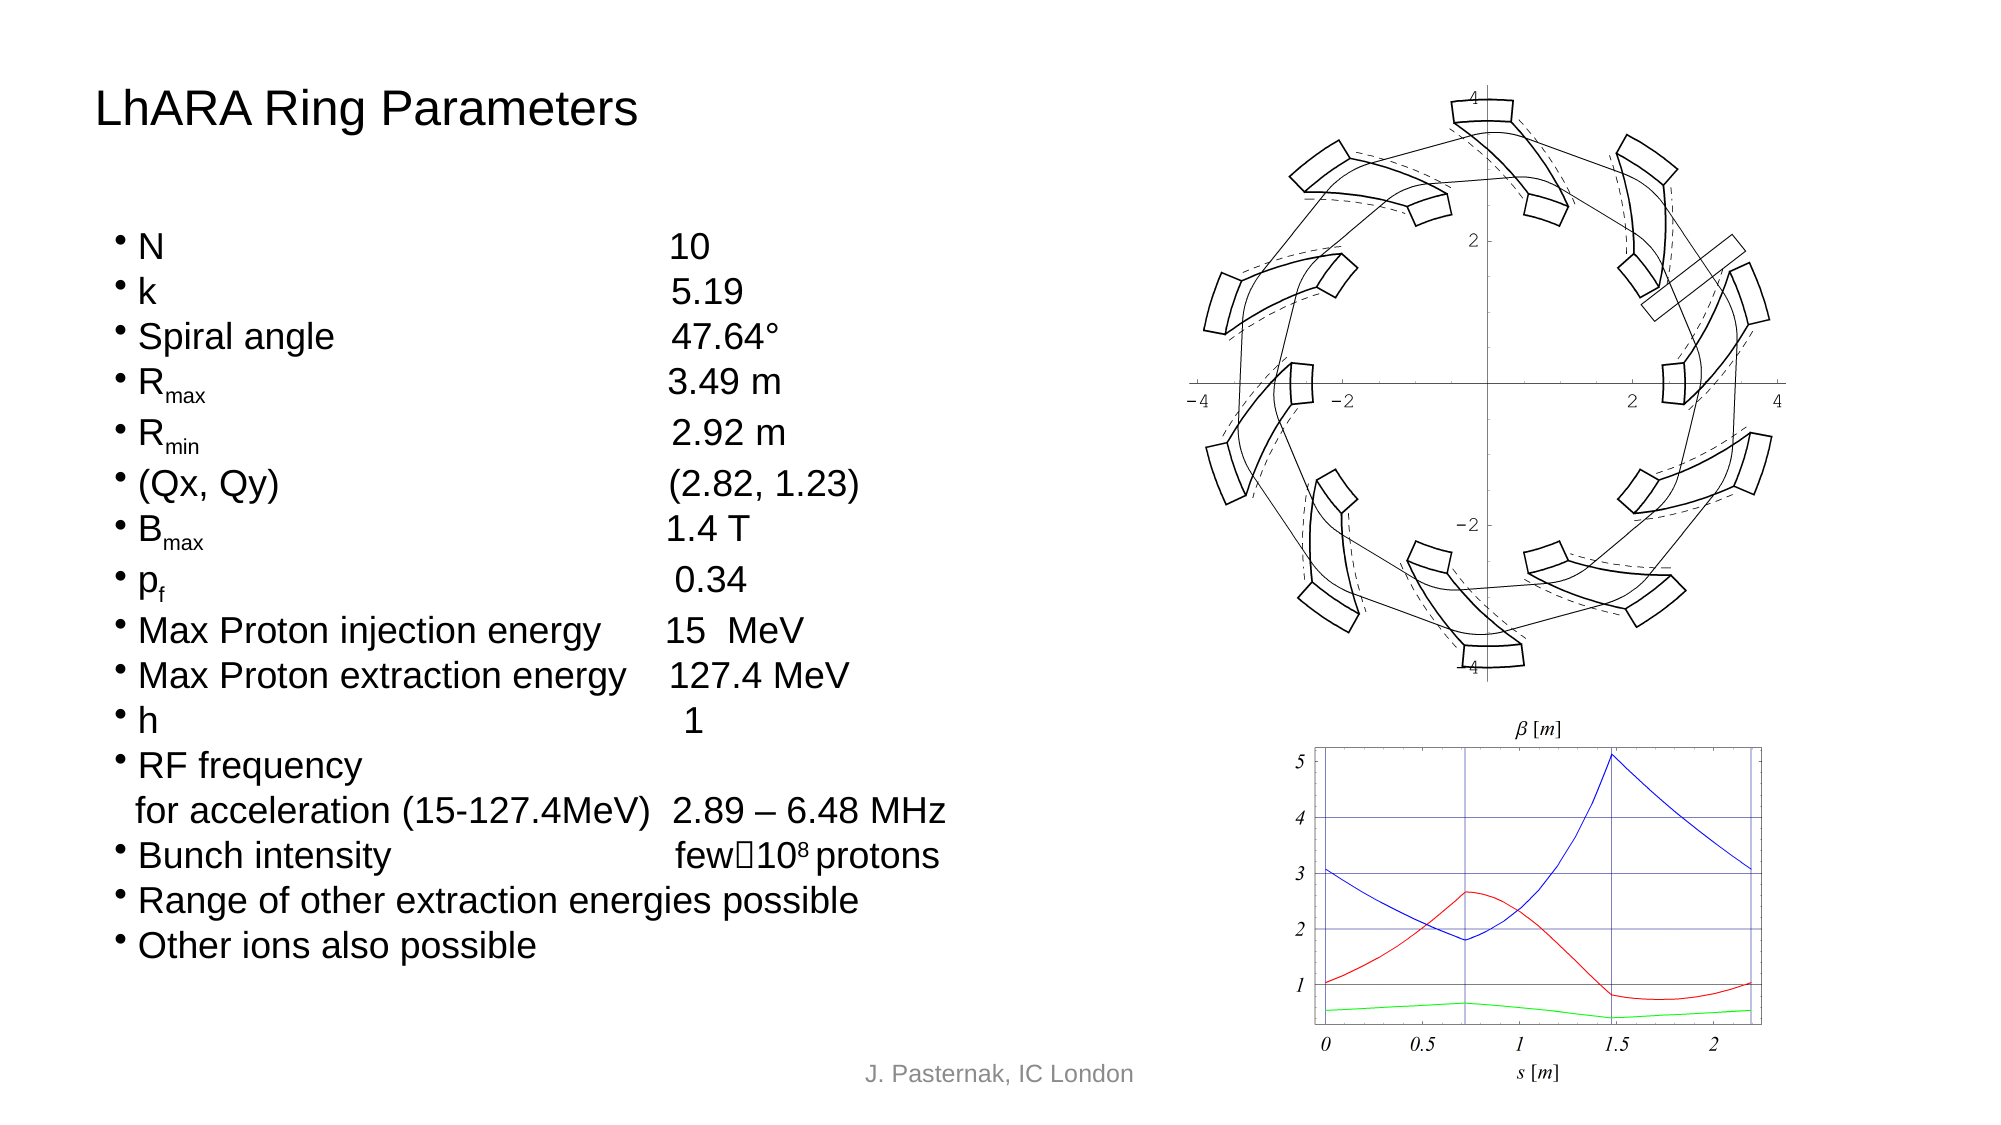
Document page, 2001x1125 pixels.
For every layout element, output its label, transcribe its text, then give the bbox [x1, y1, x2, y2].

text_box N 10 k 5.19 Spiral angle 47.64° Rmax 3.49 m Rmin 2.92 m (Qx, Qy) (2.82, 1.23) Bmax 1.4 T pf 0.34 Max Proton injection energy 15 MeV Max Proton extraction energy 127.4 MeV h 1 RF frequency for acceleration (15-127.4MeV) 2.89 – 6.48 MHz Bunch intensity few108 protons Range of other extraction energies possible Other ions also possible [99, 214, 962, 974]
footer J. Pasternak, IC London [662, 1042, 1338, 1103]
picture [1185, 83, 1786, 684]
picture [1227, 714, 1828, 1086]
text_box LhARA Ring Parameters [79, 68, 654, 144]
